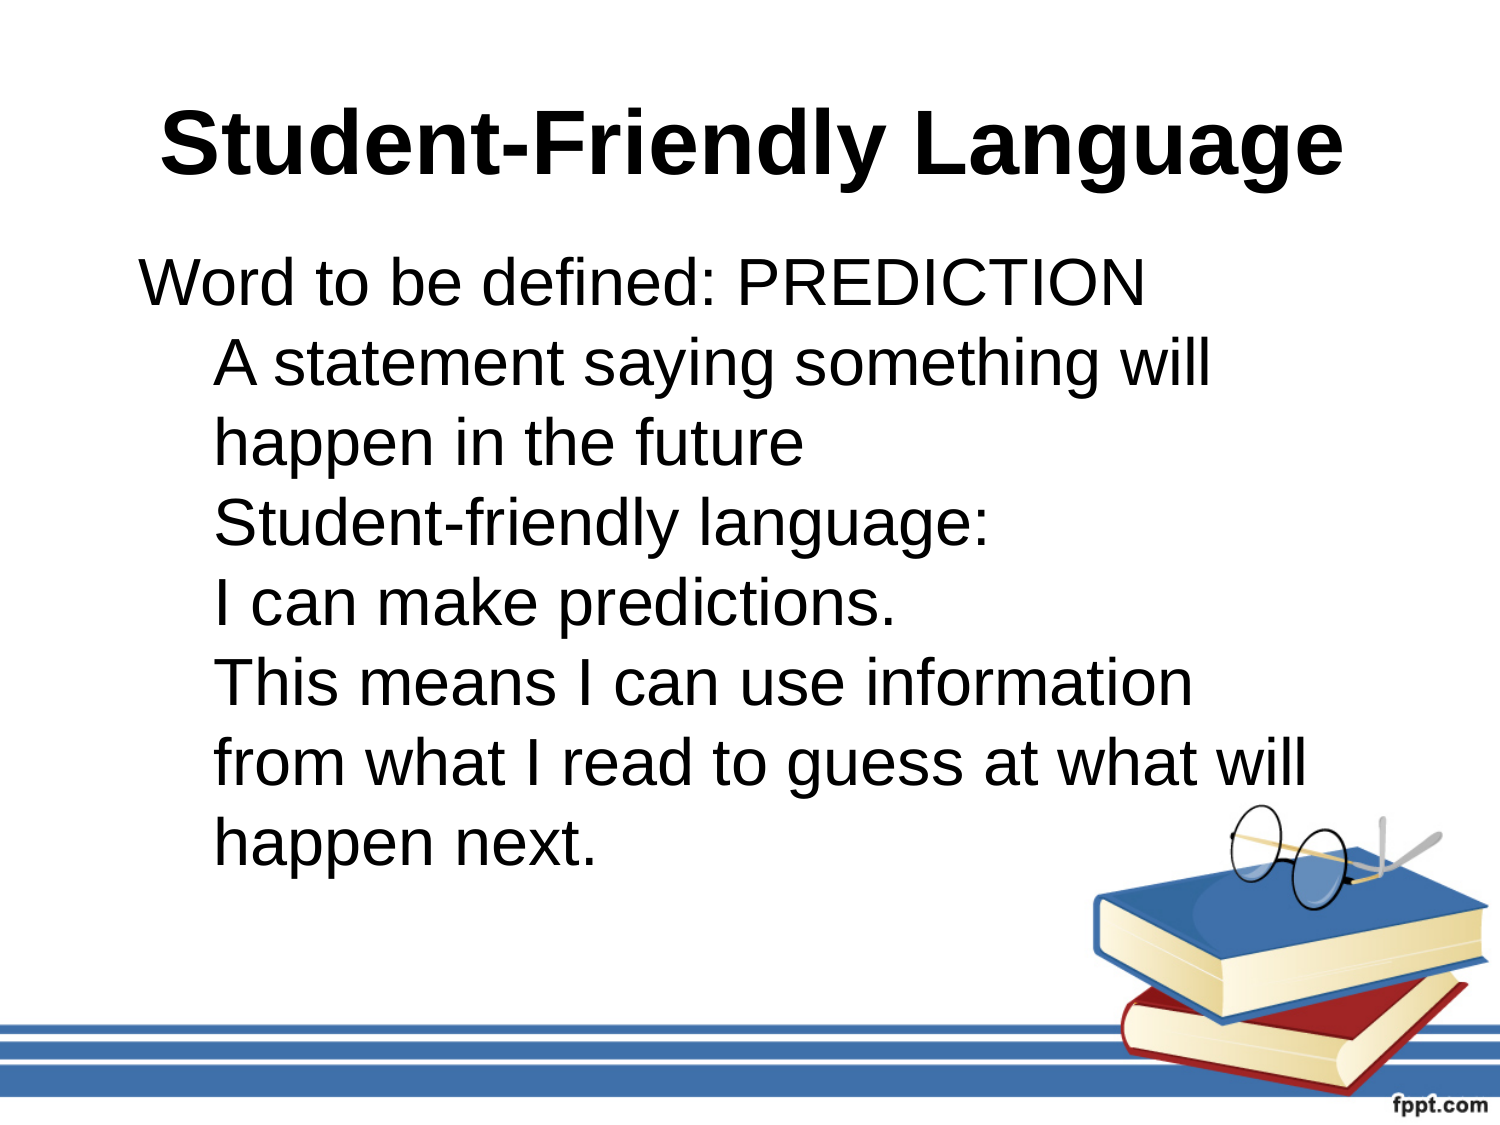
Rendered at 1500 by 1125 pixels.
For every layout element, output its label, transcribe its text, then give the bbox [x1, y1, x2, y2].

title Student-Friendly Language [78, 50, 1429, 225]
list Word to be defined: PREDICTION A statement saying something will happen in the future Student-friendly language: I can make predictions. This means I can use information from what I read to guess at what will happen next. [123, 231, 1349, 959]
picture [0, 0, 1500, 1125]
